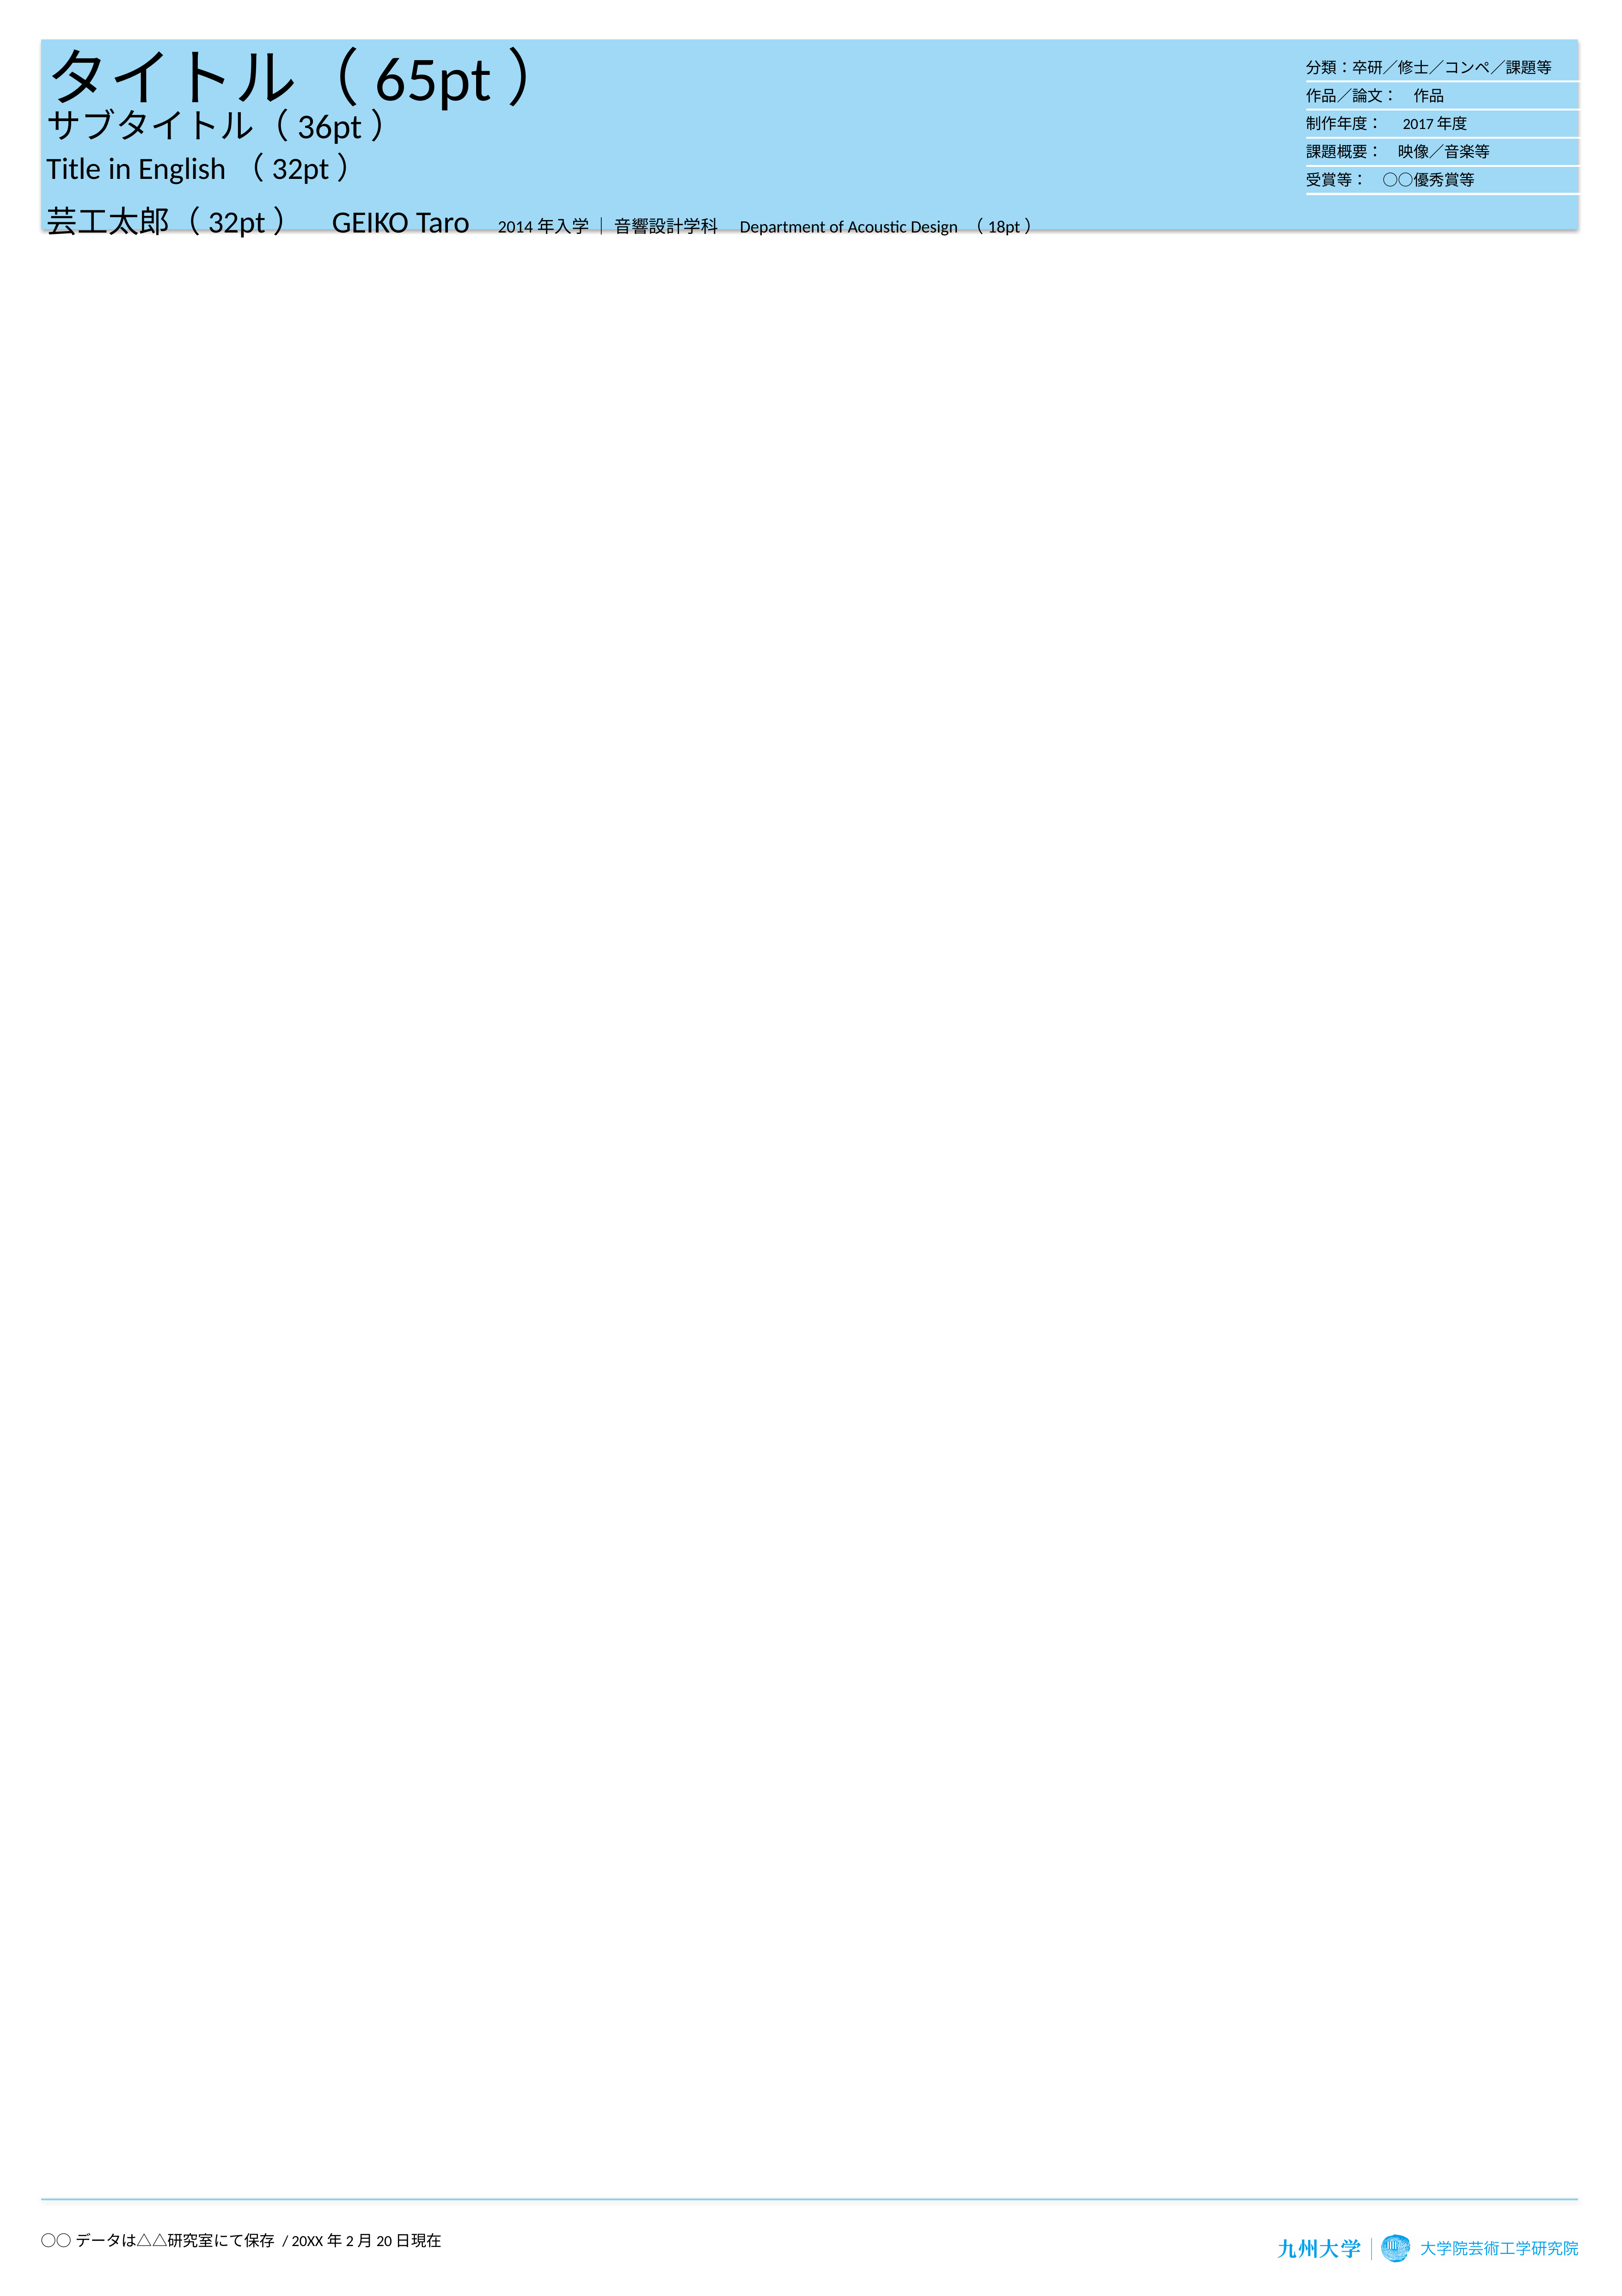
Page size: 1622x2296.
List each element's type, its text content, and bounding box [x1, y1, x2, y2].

table_cell 制作年度： 2017年度 [1306, 110, 1586, 137]
table_cell [1306, 195, 1586, 222]
table_header 分類：卒研／修士／コンペ／課題等 [1306, 53, 1586, 80]
table_cell 受賞等： ○○優秀賞等 [1306, 167, 1586, 193]
table_cell 課題概要： 映像／音楽等 [1306, 139, 1586, 165]
picture [1394, 2238, 1401, 2242]
picture [1385, 2237, 1394, 2249]
picture [1568, 2244, 1578, 2248]
picture [1575, 2249, 1578, 2254]
table_cell 作品／論文： 作品 [1306, 82, 1586, 109]
text_box ○○データは△△研究室にて保存 / 20XX年2月20日現在 [41, 2231, 349, 2250]
picture [1278, 2235, 1578, 2262]
text_box タイトル（65pt） サブタイトル（36pt） Title in English（32pt） 芸工太郎（32pt） GEIKO Taro 2014年入学 ｜ 音響設計学科 Department of Acoustic Design （18pt） [41, 35, 1152, 227]
